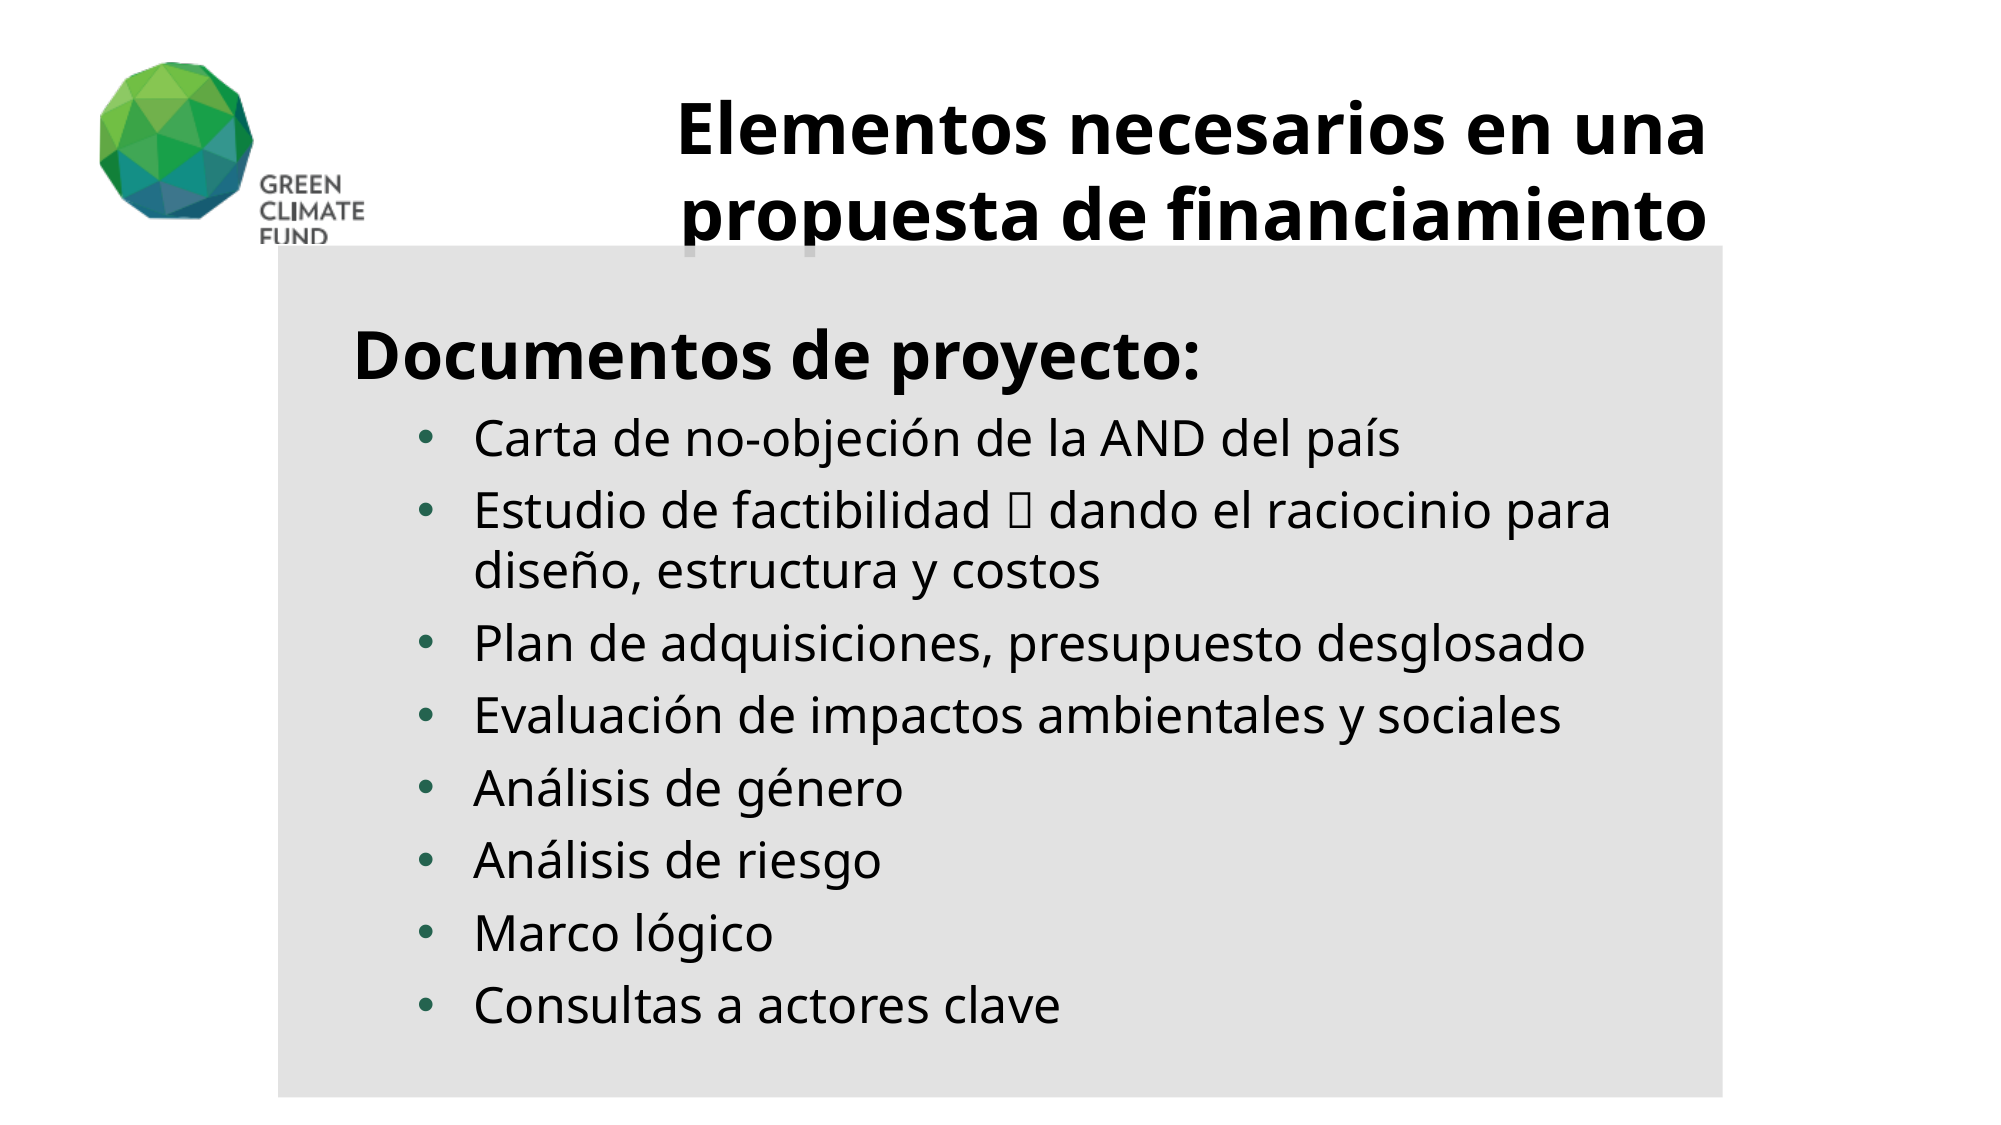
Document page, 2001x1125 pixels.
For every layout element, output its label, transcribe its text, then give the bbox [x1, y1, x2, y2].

text_box Elementos necesarios en una propuesta de financiamiento [345, 75, 1724, 247]
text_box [277, 245, 1723, 1098]
